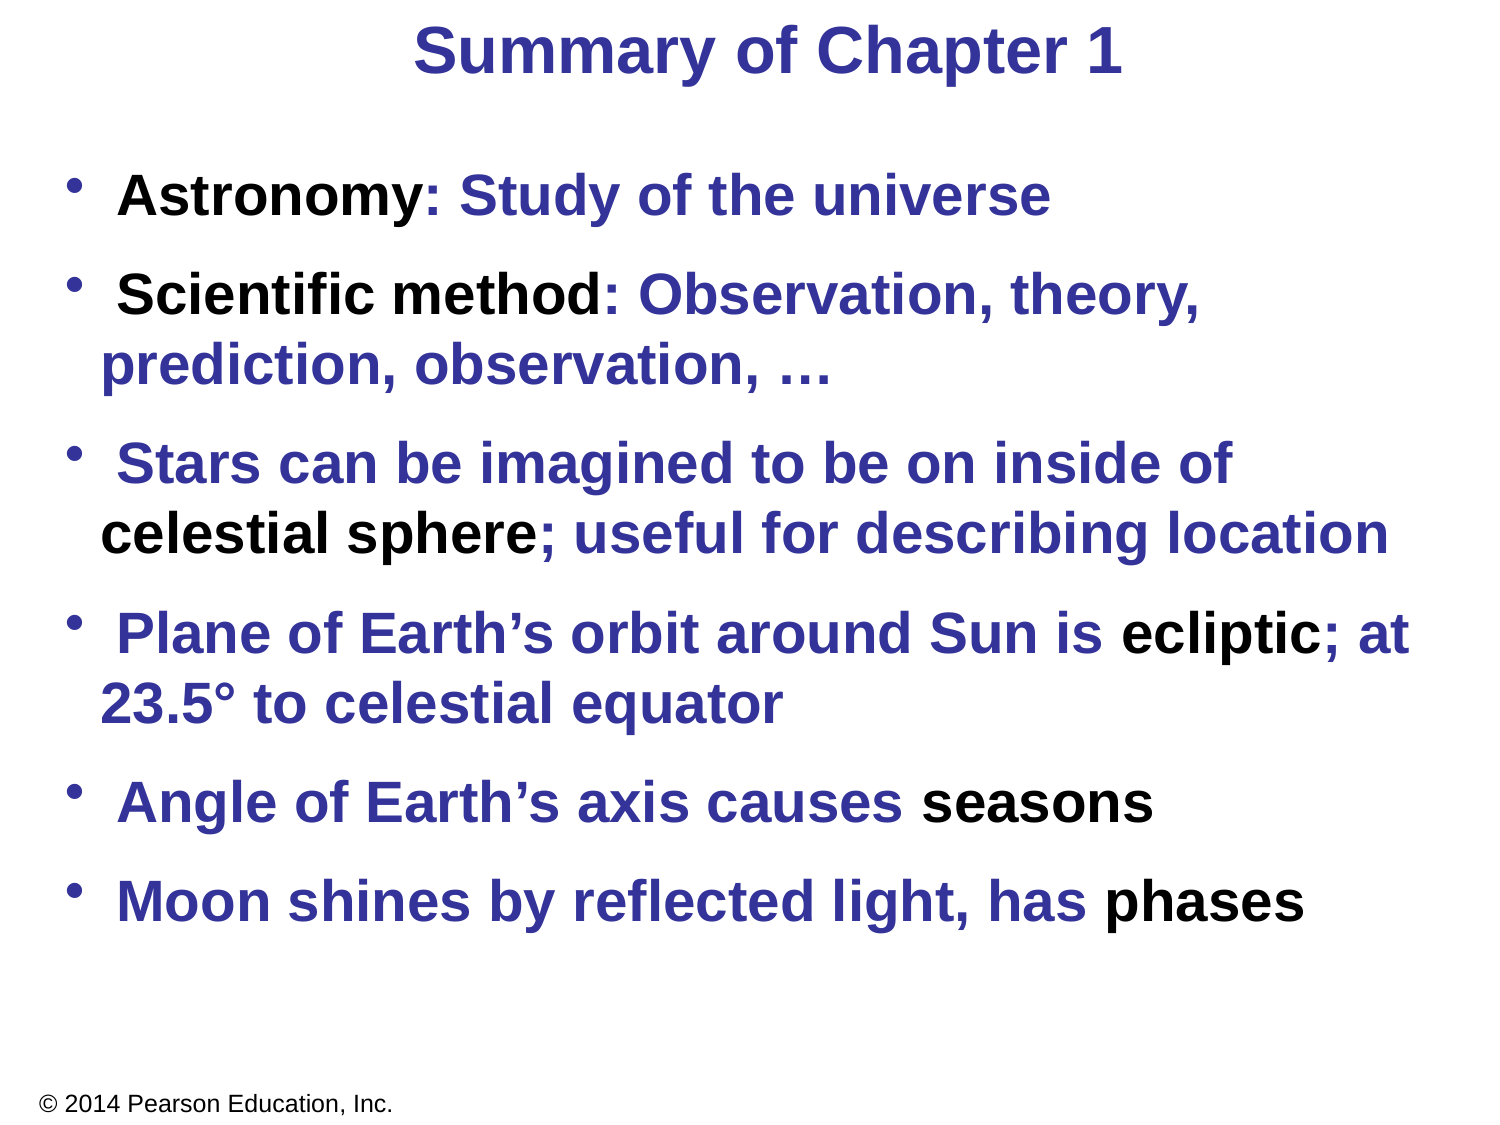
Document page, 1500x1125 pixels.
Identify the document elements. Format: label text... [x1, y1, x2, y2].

text_box Summary of Chapter 1 [87, 0, 1450, 95]
text_box Astronomy: Study of the universe Scientific method: Observation, theory, prediction, observation, … Stars can be imagined to be on inside of celestial sphere; useful for describing location Plane of Earth’s orbit around Sun is ecliptic; at 23.5° to celestial equator Angle of Earth’s axis causes seasons Moon shines by reflected light, has phases [49, 149, 1475, 941]
